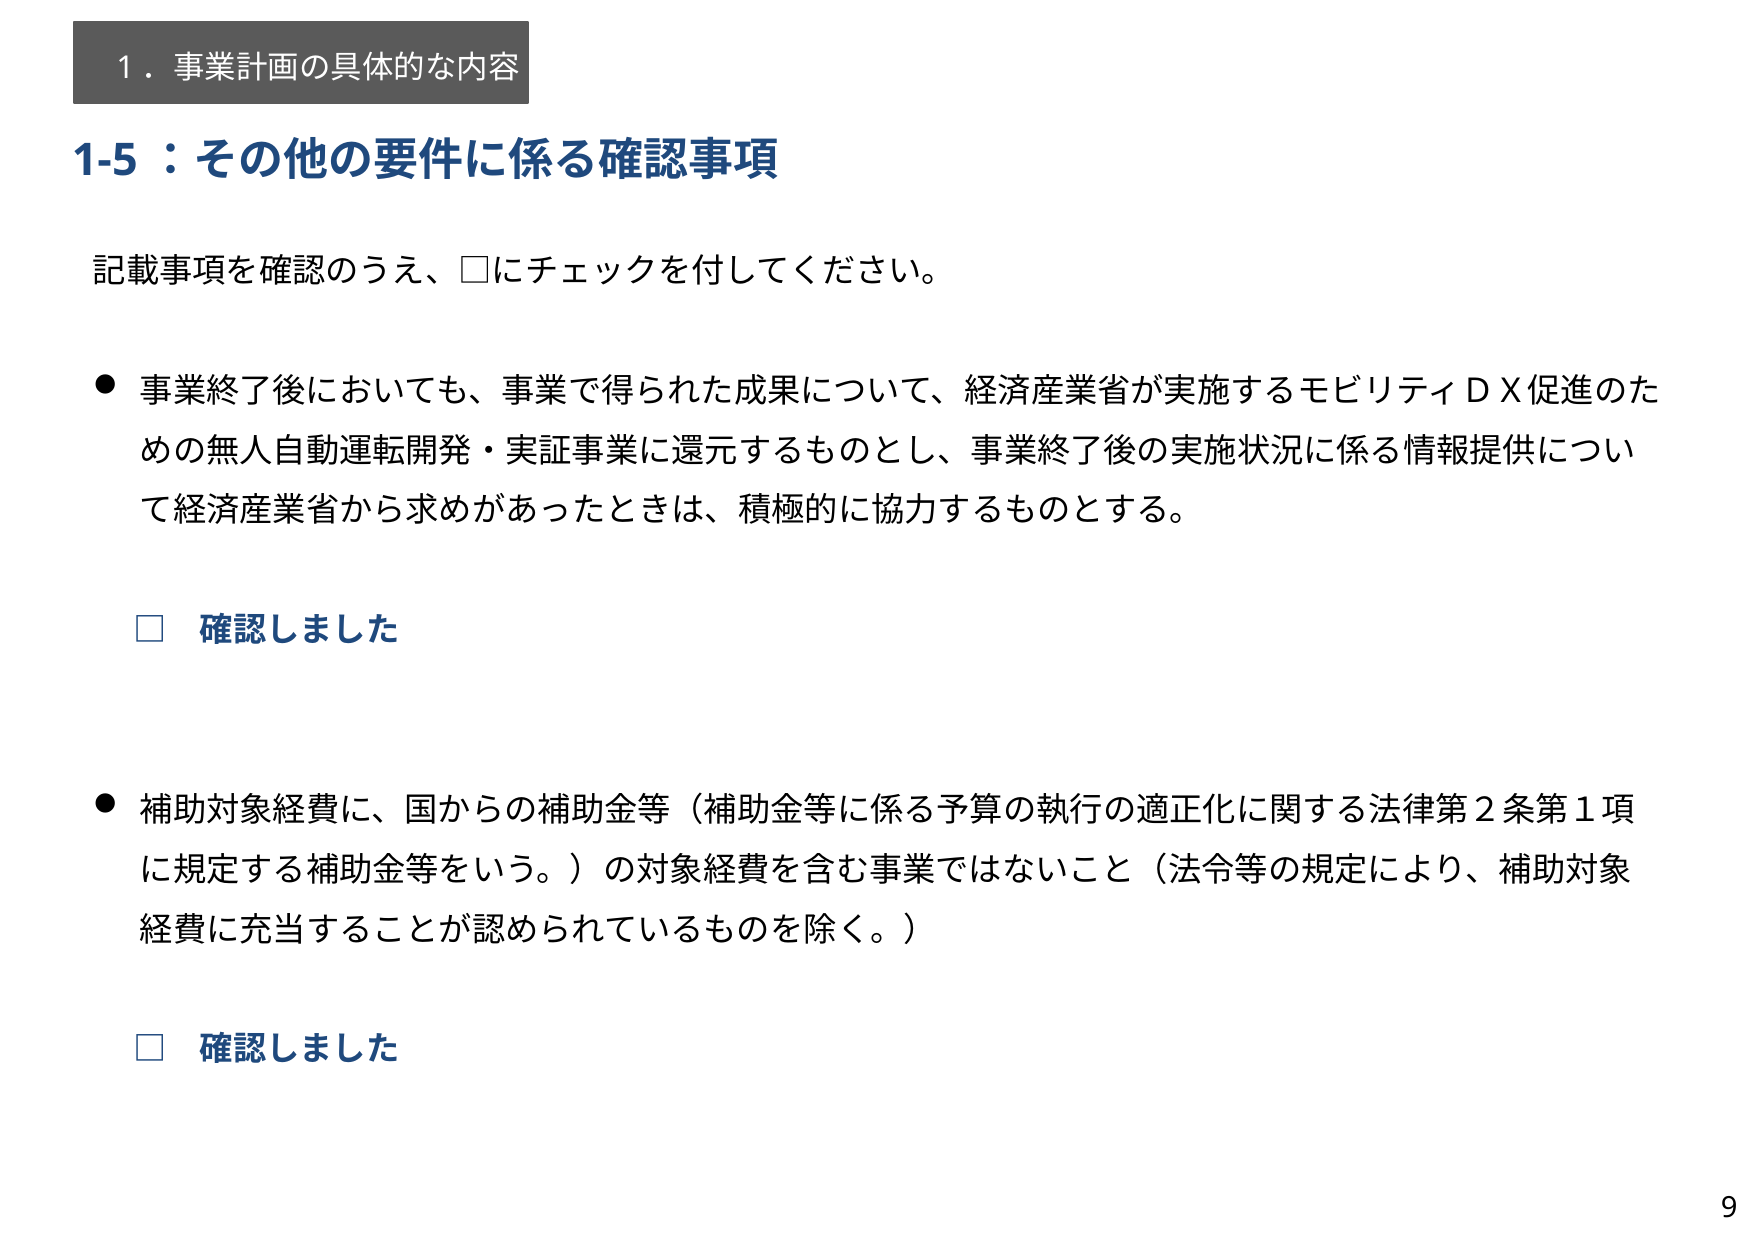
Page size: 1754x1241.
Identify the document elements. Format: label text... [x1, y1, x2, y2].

text_box 9 [1343, 1175, 1753, 1241]
text_box 記載事項を確認のうえ、□にチェックを付してください。 事業終了後においても、事業で得られた成果について、経済産業省が実施するモビリティＤＸ促進のための無人自動運転開発・実証事業に還元するものとし、事業終了後の実施状況に係る情報提供について経済産業省から求めがあったときは、積極的に協力するものとする。 □ 確認しました 補助対象経費に、国からの補助金等（補助金等に係る予算の執行の適正化に関する法律第２条第１項に規定する補助金等をいう。）の対象経費を含む事業ではないこと（法令等の規定により、補助対象経費に充当することが認められているものを除く。） □ 確認しました [78, 221, 1677, 1075]
title 1-5：その他の要件に係る確認事項 [71, 53, 1677, 262]
text_box 1．事業計画の具体的な内容 [74, 21, 528, 103]
